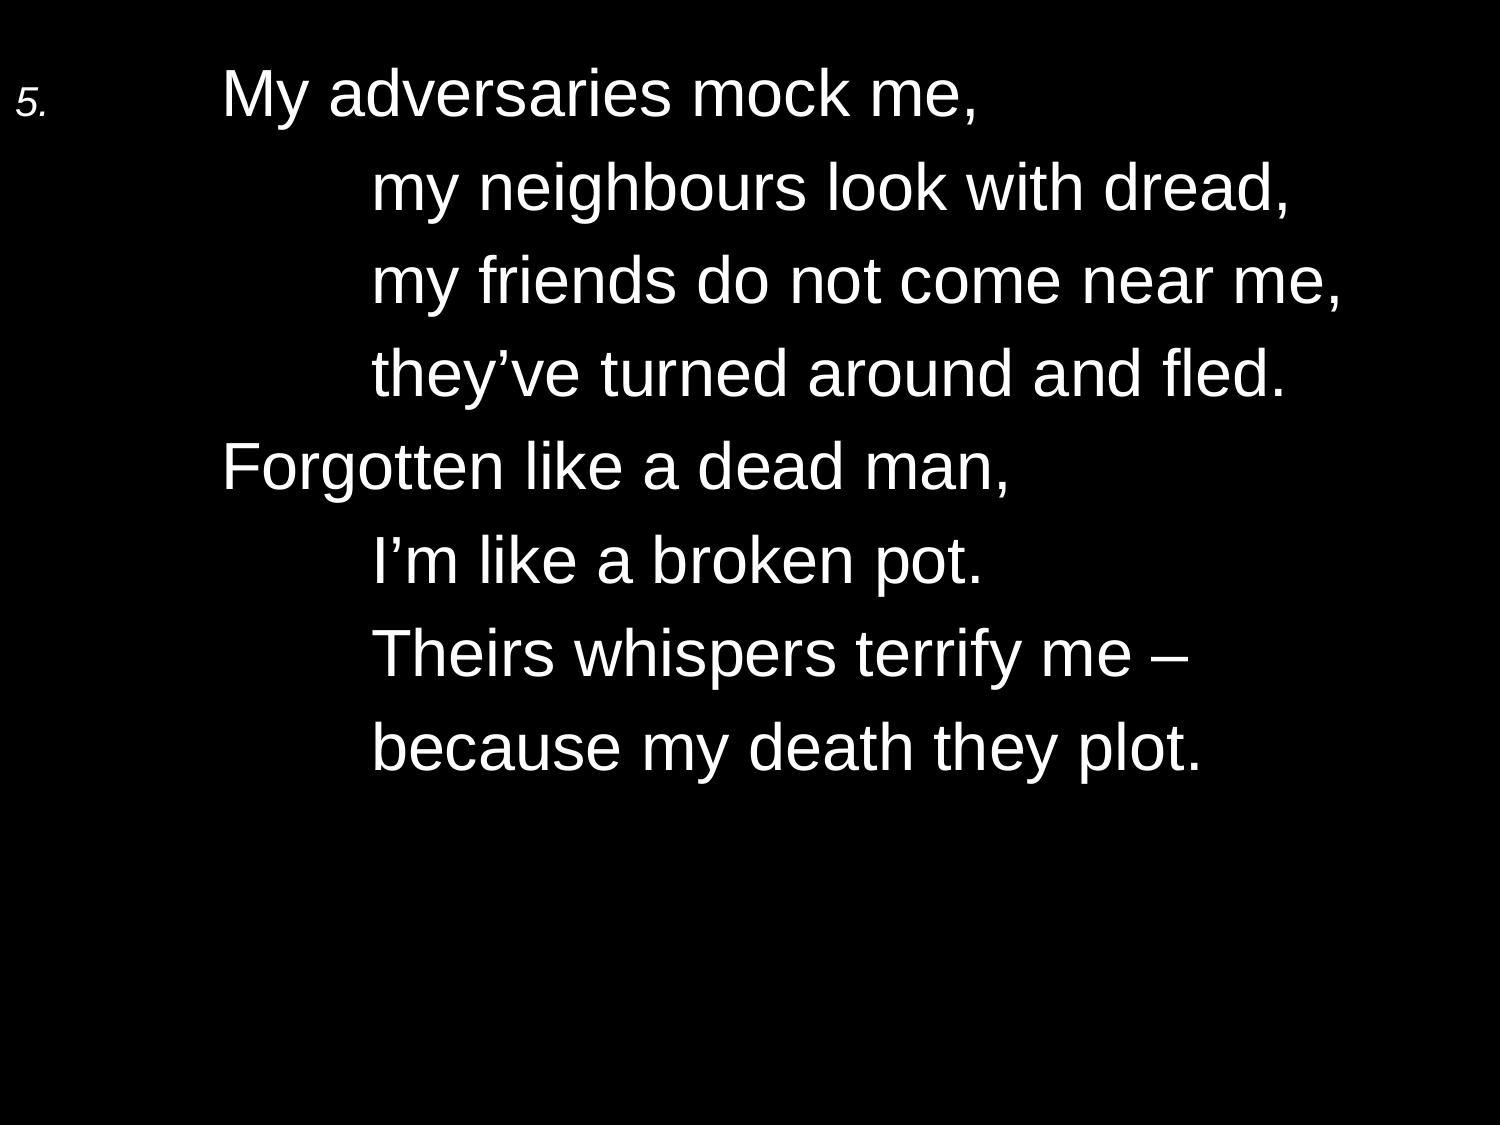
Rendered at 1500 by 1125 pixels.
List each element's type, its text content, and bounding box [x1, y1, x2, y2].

list 5. My adversaries mock me, my neighbours look with dread, my friends do not come near me, they’ve turned around and fled. Forgotten like a dead man, I’m like a broken pot. Theirs whispers terrify me – because my death they plot. [0, 42, 1500, 1047]
